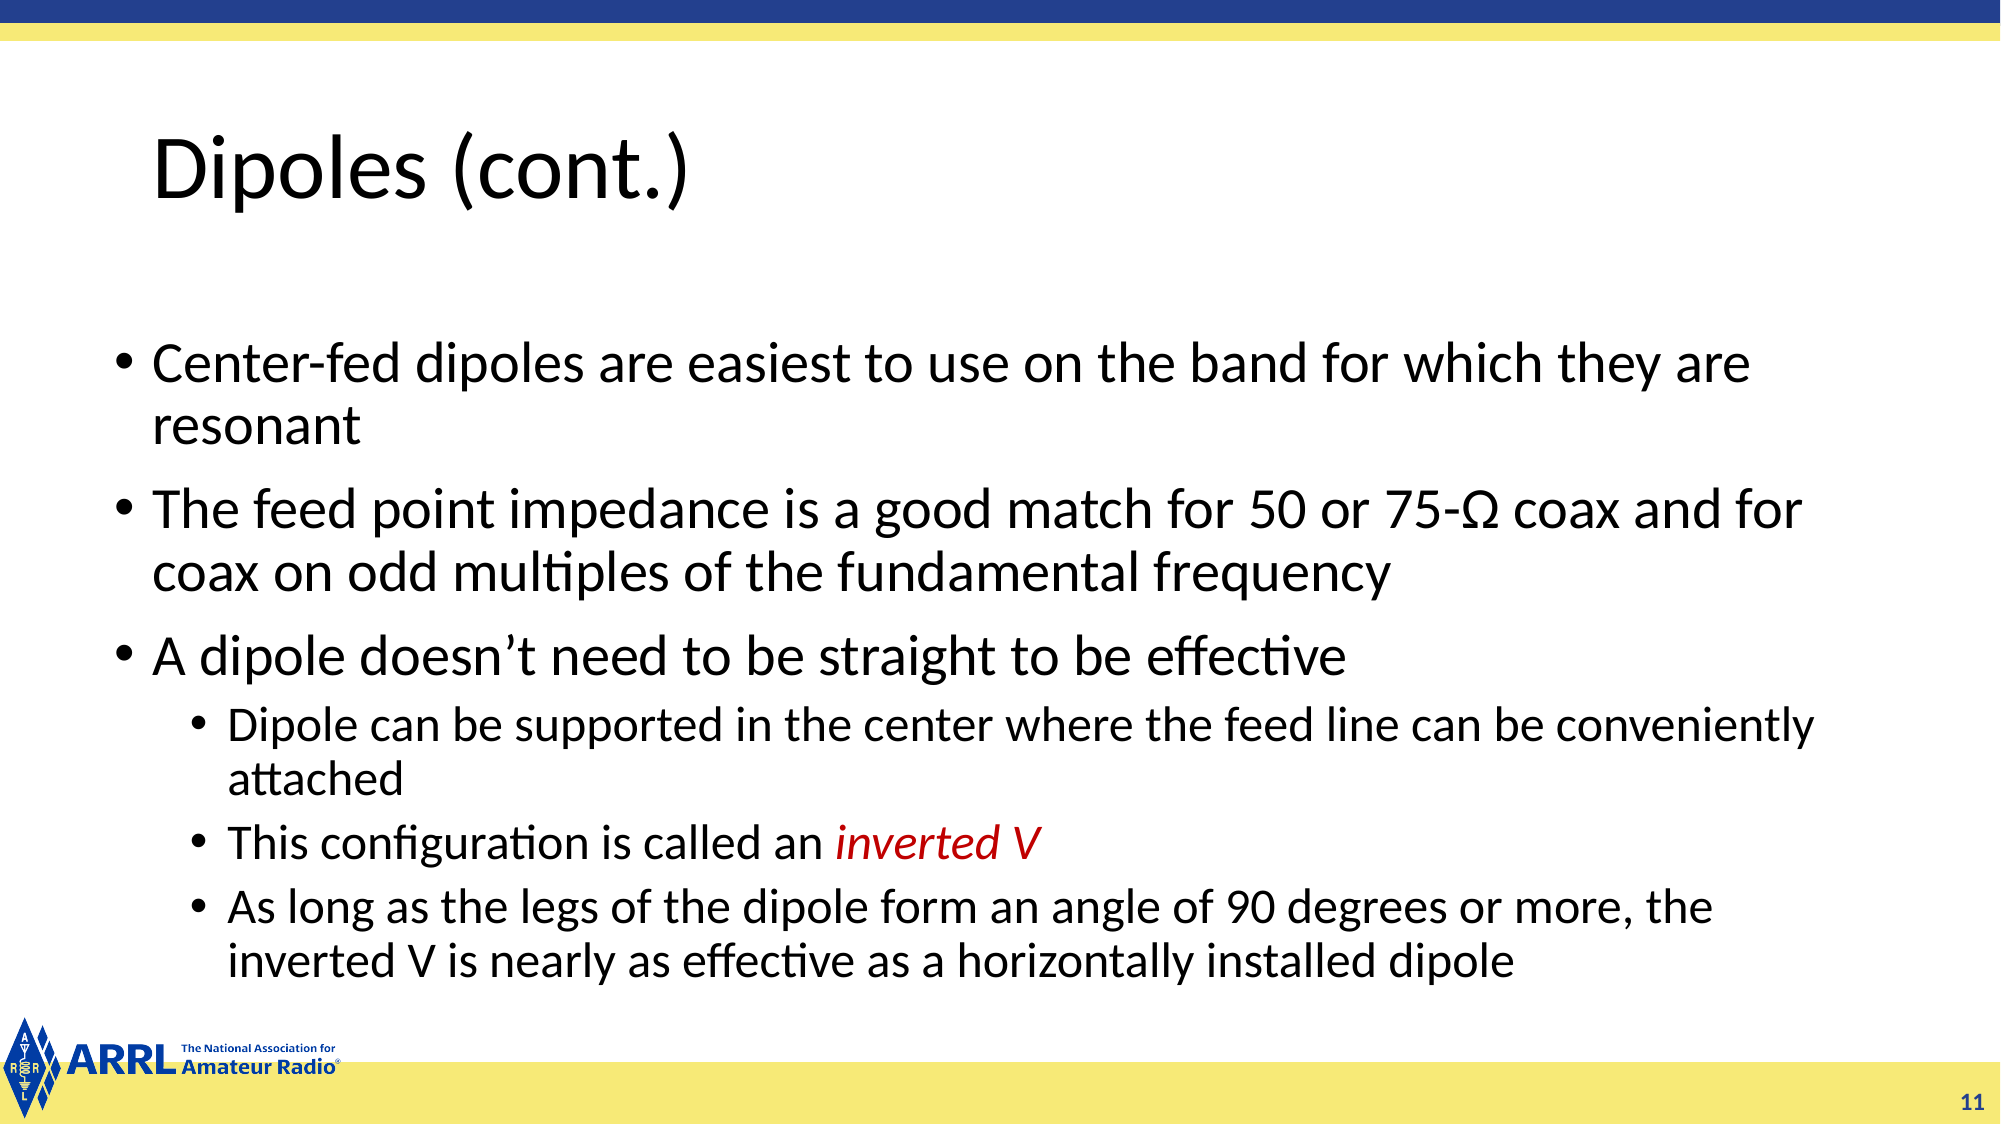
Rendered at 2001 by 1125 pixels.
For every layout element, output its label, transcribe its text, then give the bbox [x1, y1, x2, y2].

title Dipoles (cont.) [137, 59, 1863, 278]
list Center-fed dipoles are easiest to use on the band for which they are resonant The feed point impedance is a good match for 50 or 75-Ω coax and for coax on odd multiples of the fundamental frequency A dipole doesn’t need to be straight to be effective Dipole can be supported in the center where the feed line can be conveniently attached This configuration is called an inverted V As long as the legs of the dipole form an angle of 90 degrees or more, the inverted V is nearly as effective as a horizontally installed dipole [99, 324, 1900, 1075]
picture [1, 1015, 342, 1121]
